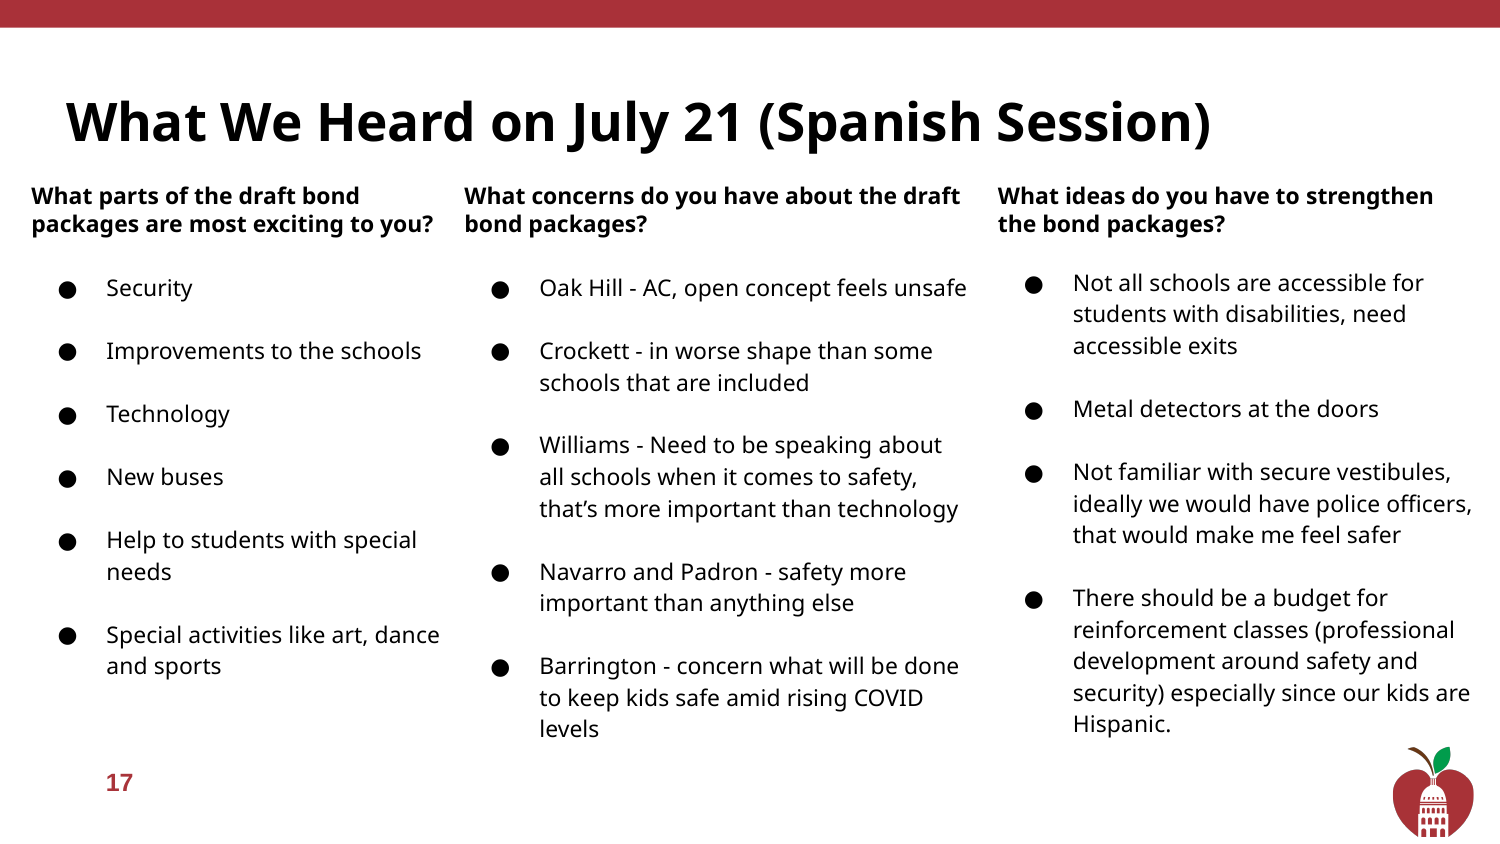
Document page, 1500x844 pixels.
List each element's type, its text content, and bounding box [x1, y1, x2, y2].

title What We Heard on July 21 (Spanish Session) [51, 72, 1449, 166]
picture [1385, 744, 1481, 839]
list What concerns do you have about the draft bond packages? Oak Hill - AC, open concept feels unsafe Crockett - in worse shape than some schools that are included Williams - Need to be speaking about all schools when it comes to safety, that’s more important than technology Navarro and Padron - safety more important than anything else Barrington - concern what will be done to keep kids safe amid rising COVID levels [449, 166, 982, 759]
list What parts of the draft bond packages are most exciting to you? Security Improvements to the schools Technology New buses Help to students with special needs Special activities like art, dance and sports [16, 166, 449, 759]
slide_number ‹#› [58, 749, 149, 814]
text_box [0, 0, 1500, 28]
list What ideas do you have to strengthen the bond packages? Not all schools are accessible for students with disabilities, need accessible exits Metal detectors at the doors Not familiar with secure vestibules, ideally we would have police officers, that would make me feel safer There should be a budget for reinforcement classes (professional development around safety and security) especially since our kids are Hispanic. [982, 166, 1491, 759]
